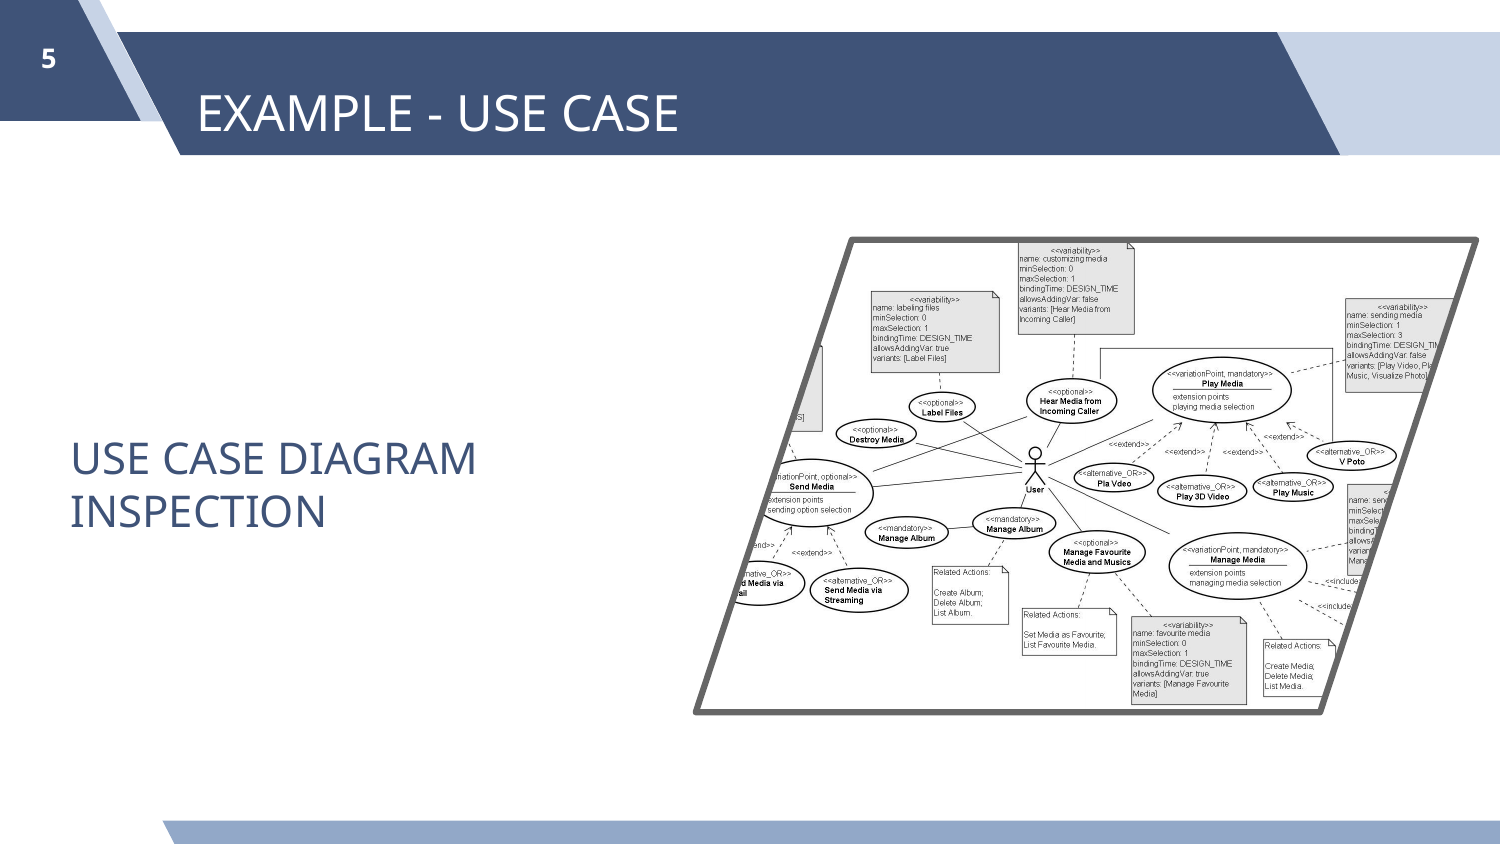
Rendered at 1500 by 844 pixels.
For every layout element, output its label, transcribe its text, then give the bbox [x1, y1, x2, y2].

picture [695, 239, 1477, 713]
list USE CASE DIAGRAM INSPECTION [55, 202, 543, 765]
slide_number ‹#› [0, 0, 98, 121]
title EXAMPLE - USE CASE [181, 45, 1285, 169]
